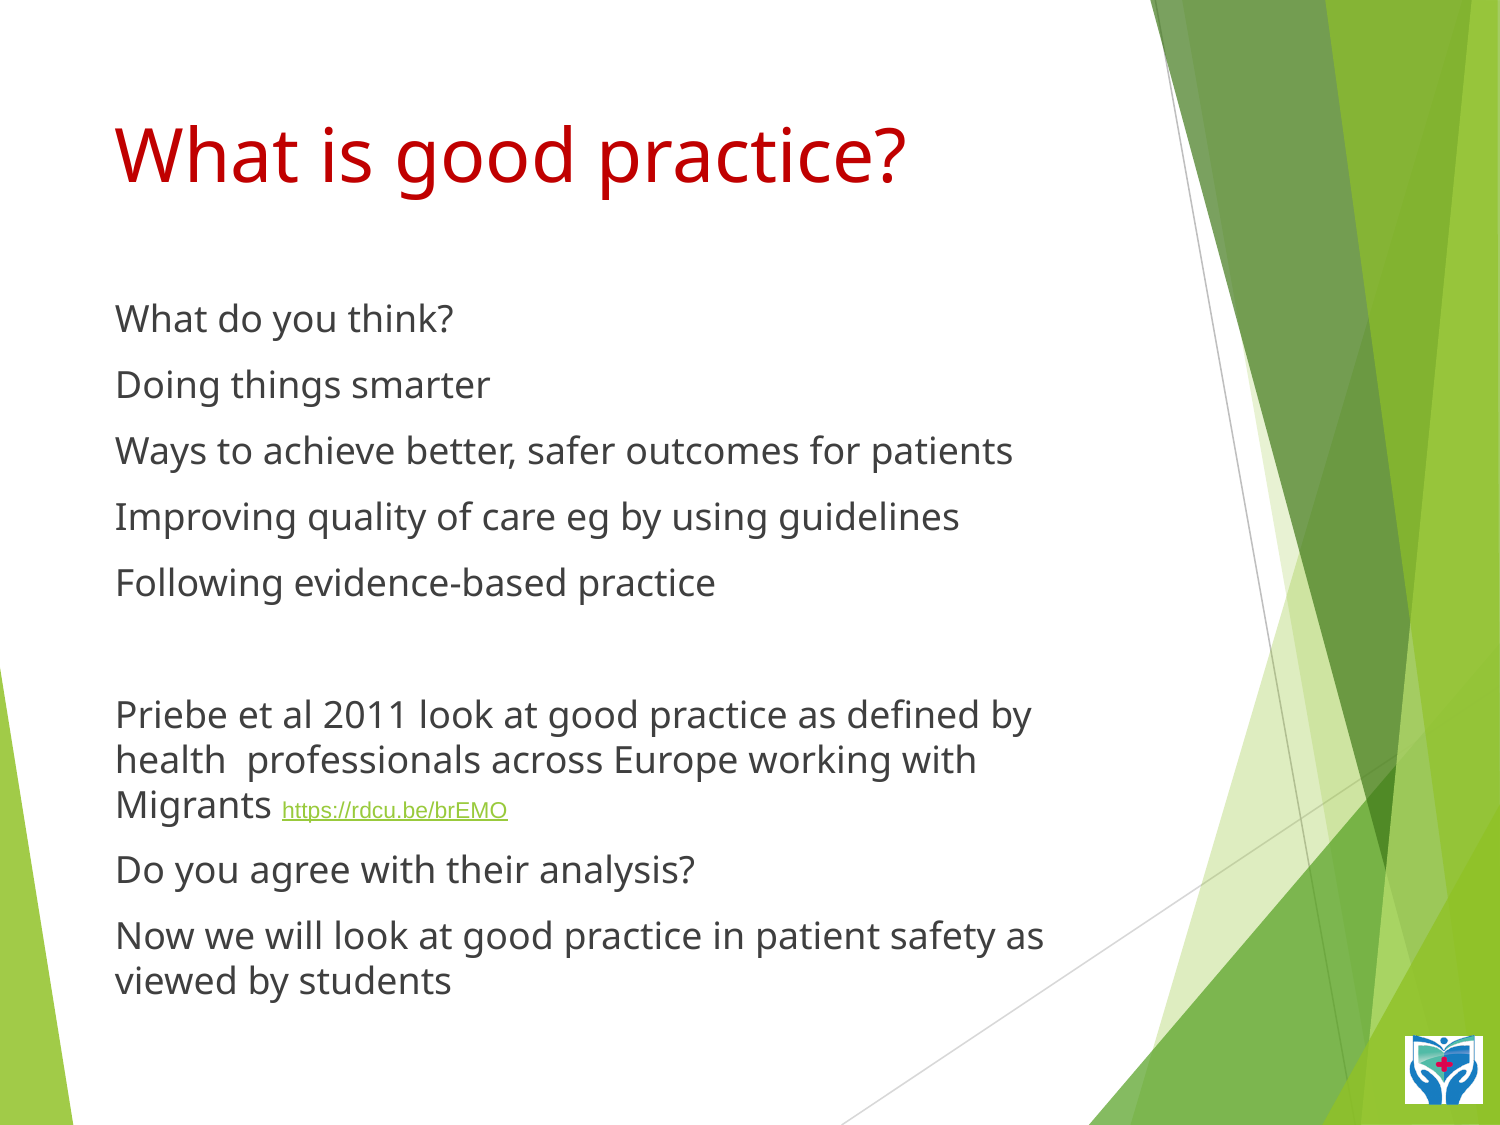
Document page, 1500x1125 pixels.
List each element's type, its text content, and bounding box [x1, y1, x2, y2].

list What do you think? Doing things smarter Ways to achieve better, safer outcomes for patients Improving quality of care eg by using guidelines Following evidence-based practice Priebe et al 2011 look at good practice as defined by health professionals across Europe working with Migrants https://rdcu.be/brEMO Do you agree with their analysis? Now we will look at good practice in patient safety as viewed by students [99, 288, 1142, 1051]
title What is good practice? [99, 99, 1142, 288]
picture [1404, 1035, 1483, 1105]
